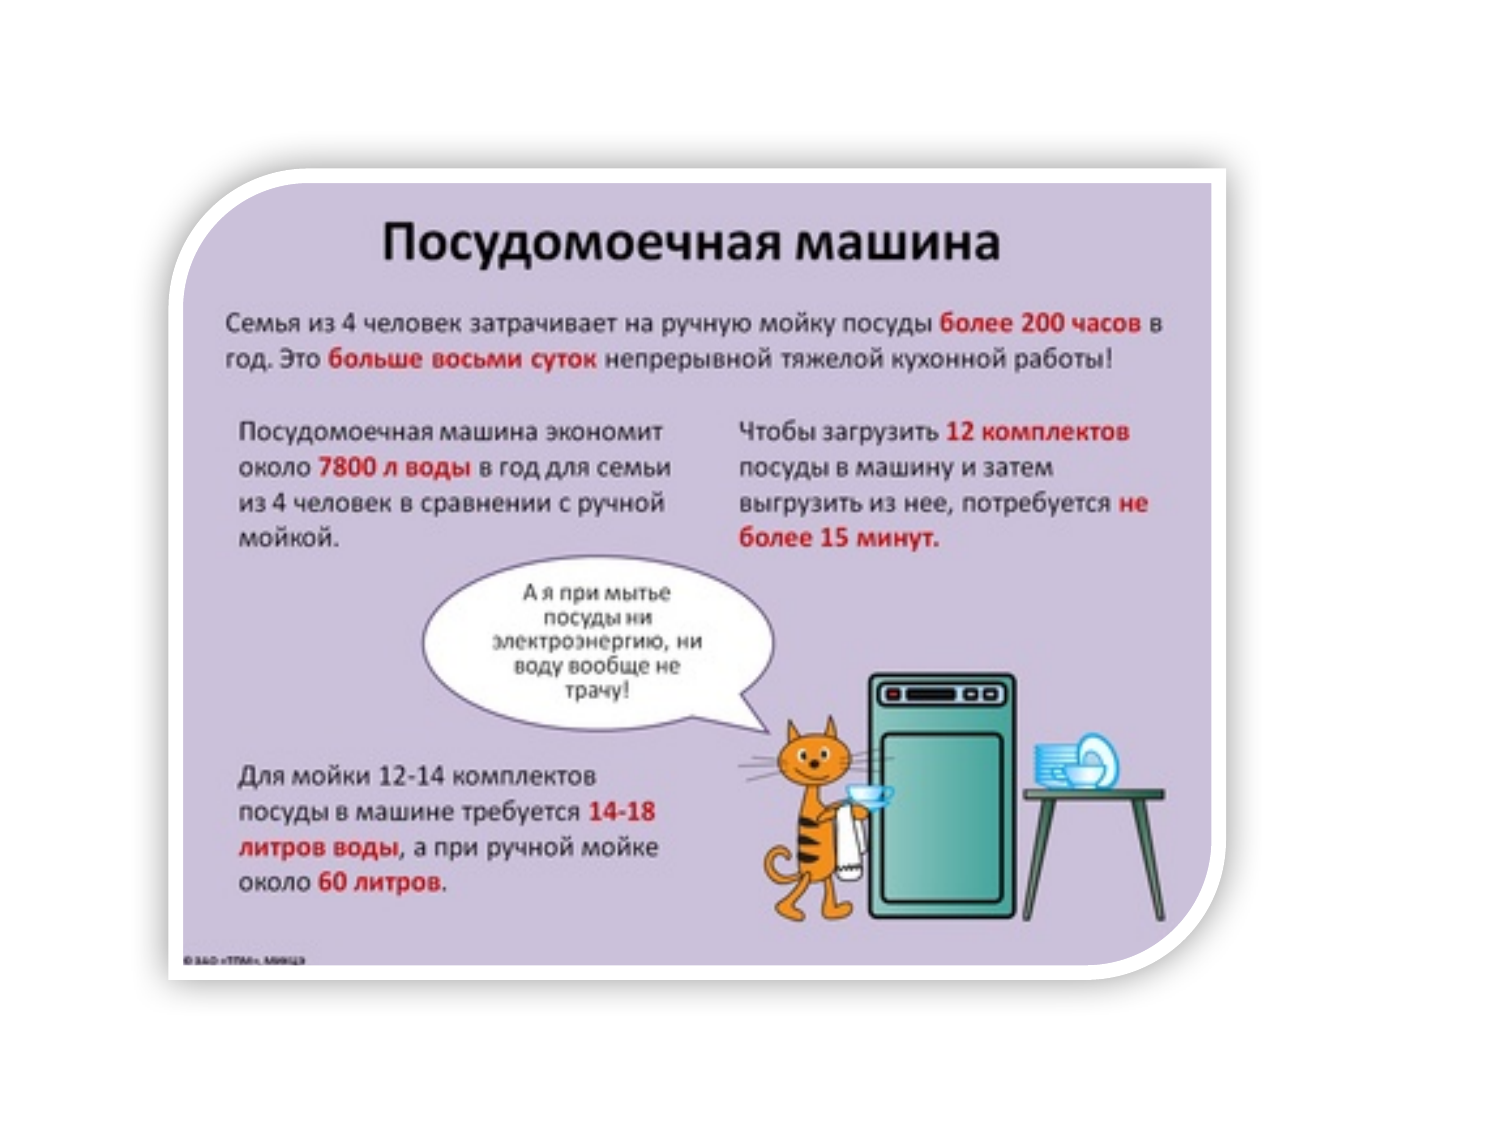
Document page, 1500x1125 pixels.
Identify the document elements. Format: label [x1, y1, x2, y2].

list [175, 175, 1219, 973]
